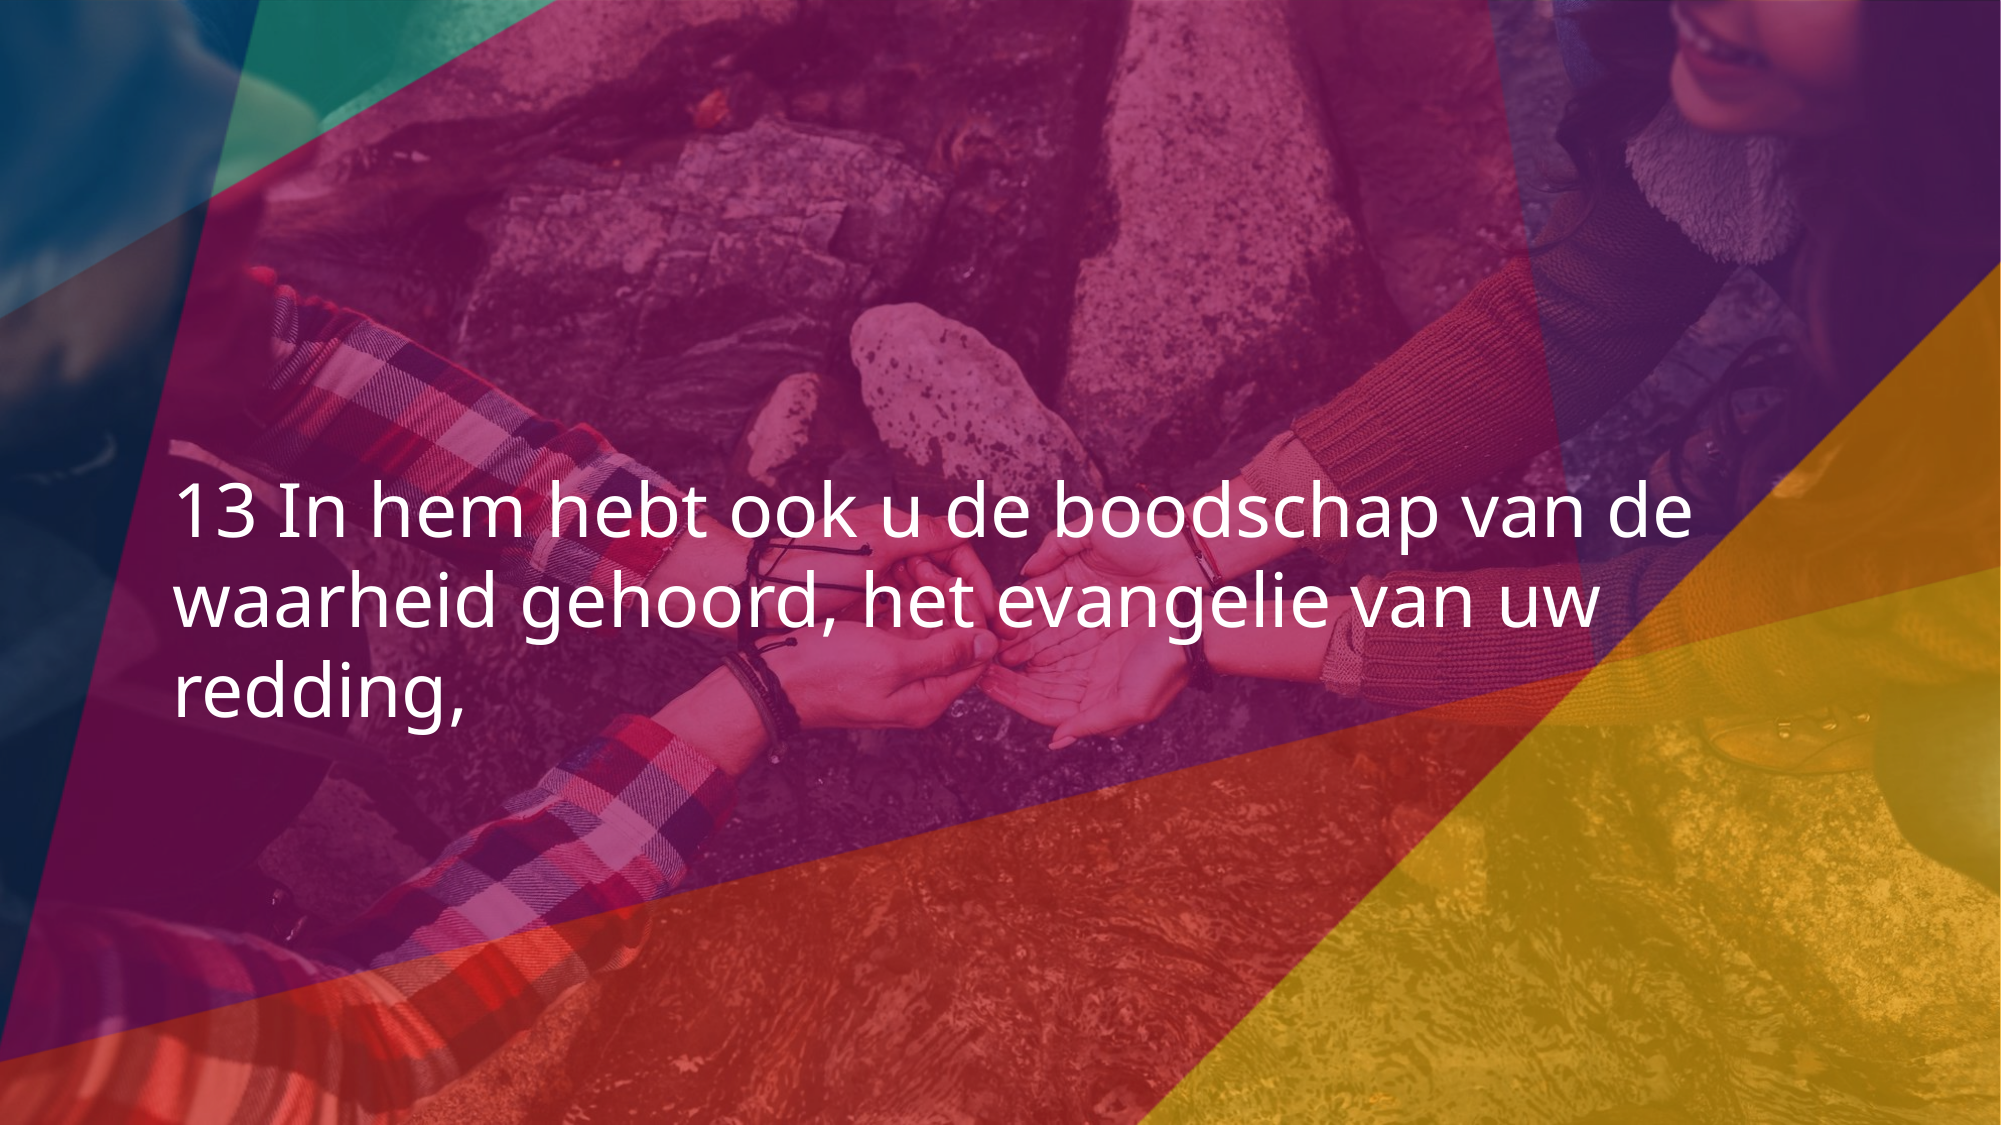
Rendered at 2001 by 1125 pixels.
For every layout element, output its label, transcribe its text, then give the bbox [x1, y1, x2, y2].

picture [0, 0, 2001, 1125]
text_box 13 In hem hebt ook u de boodschap van de waarheid gehoord, het evangelie van uw redding, [157, 455, 1884, 741]
